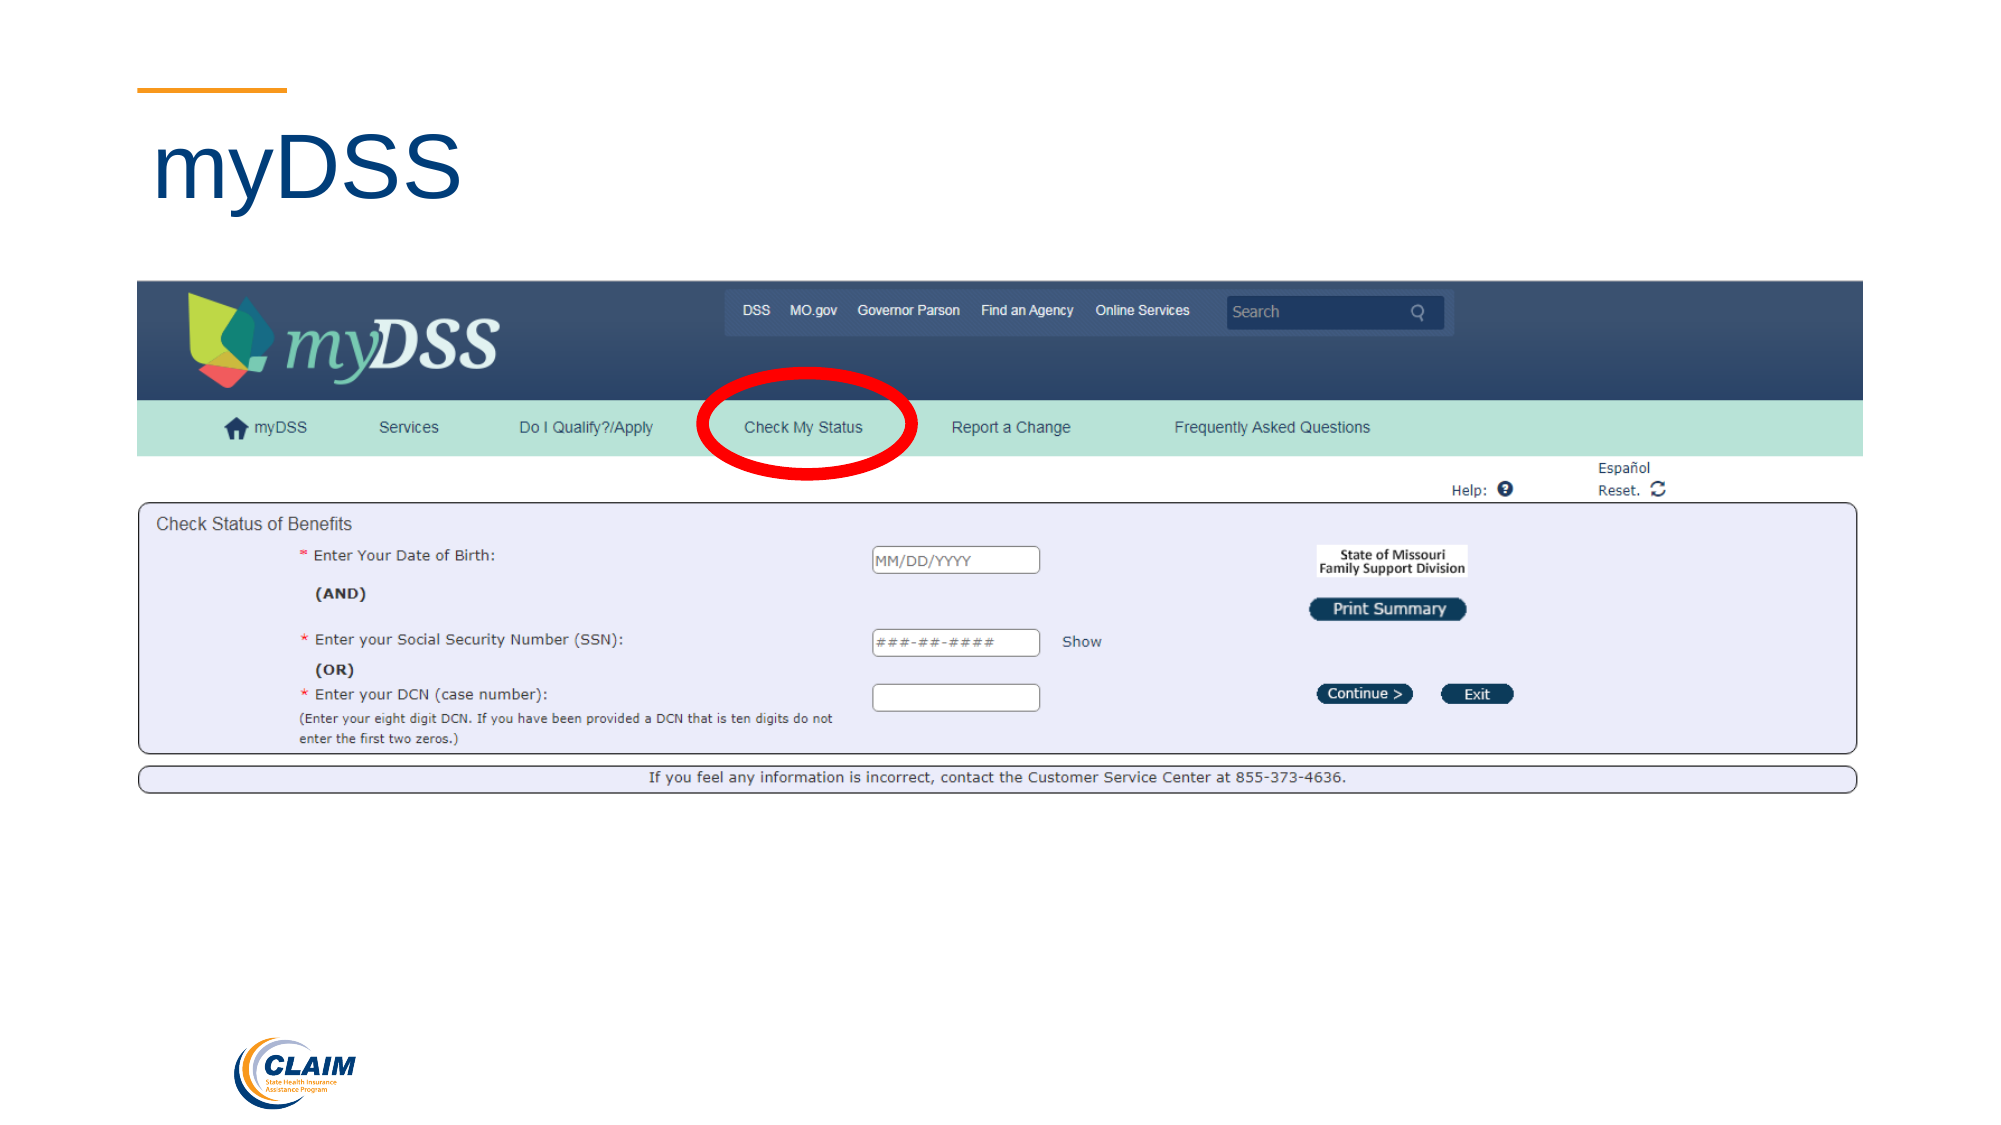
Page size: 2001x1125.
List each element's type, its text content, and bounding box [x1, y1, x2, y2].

title myDSS [137, 59, 1863, 277]
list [137, 277, 1863, 825]
picture [208, 1016, 377, 1125]
